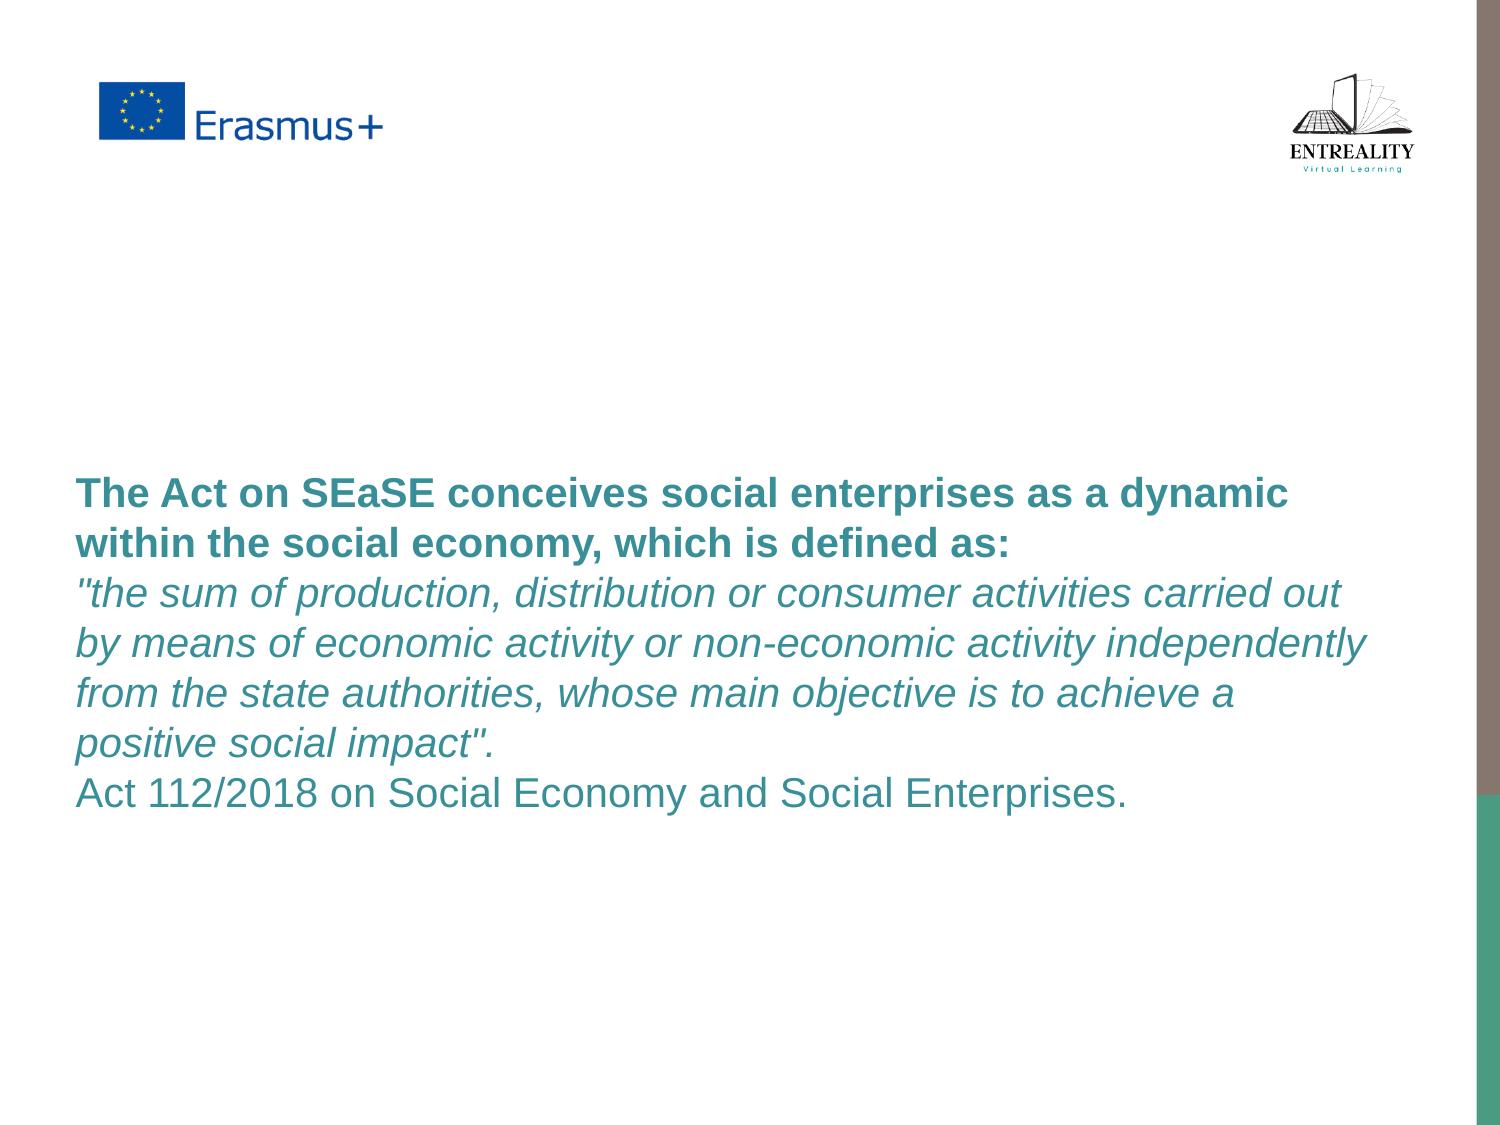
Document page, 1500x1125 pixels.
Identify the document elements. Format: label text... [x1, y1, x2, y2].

subtitle [105, 656, 1301, 751]
title The Act on SEaSE conceives social enterprises as a dynamic within the social economy, which is defined as: "the sum of production, distribution or consumer activities carried out by means of economic activity or non-economic activity independently from the state authorities, whose main objective is to achieve a positive social impact". Act 112/2018 on Social Economy and Social Enterprises. [60, 382, 1385, 1010]
picture [1246, 17, 1458, 229]
picture [81, 64, 399, 156]
